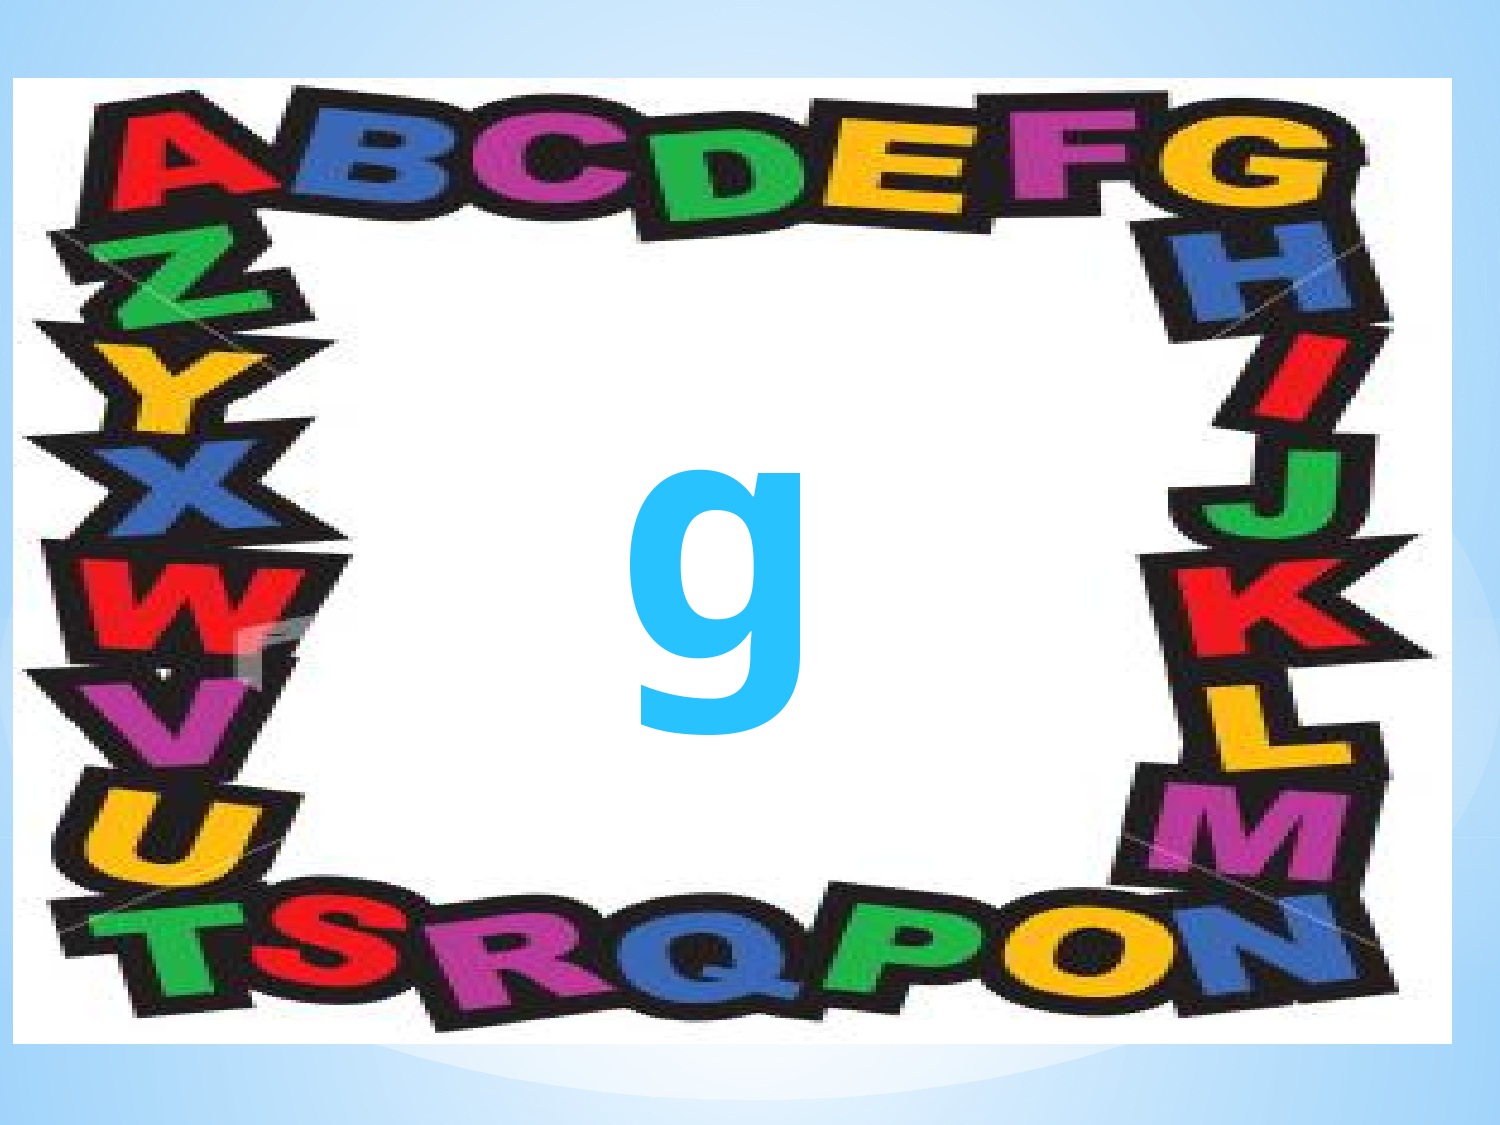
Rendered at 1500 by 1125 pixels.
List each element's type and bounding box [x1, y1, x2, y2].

picture [12, 77, 1452, 1045]
